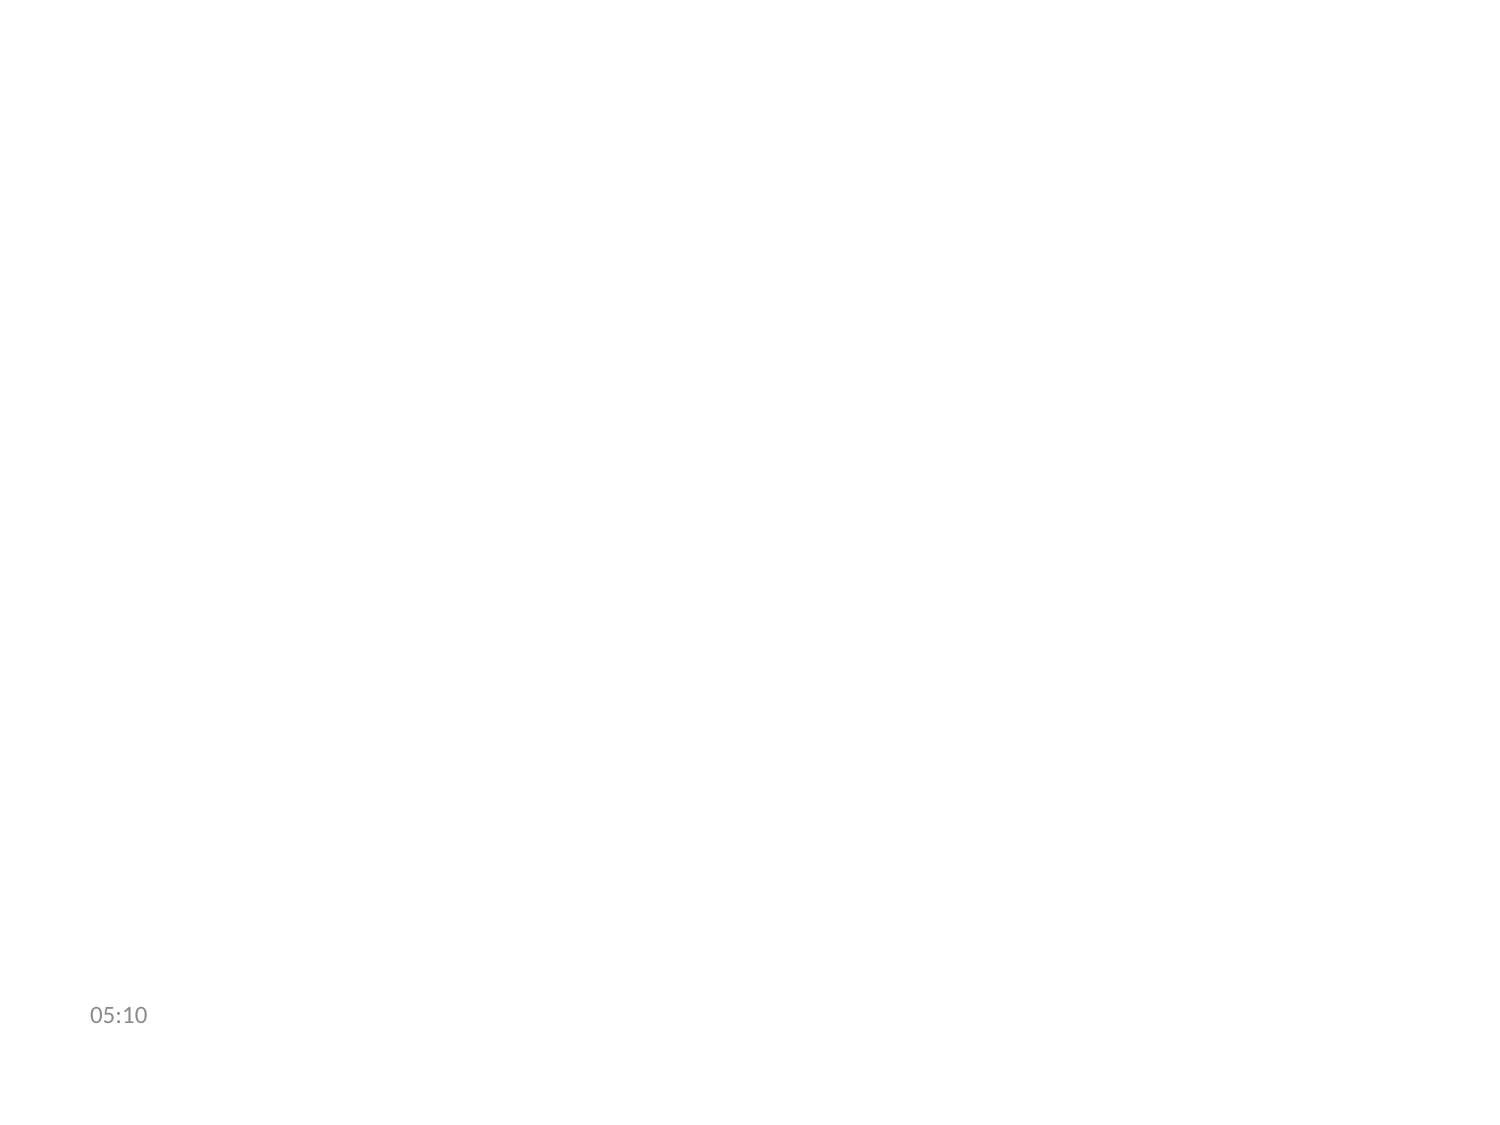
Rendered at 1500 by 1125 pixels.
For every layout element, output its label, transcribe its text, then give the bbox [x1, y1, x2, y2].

text_box 15:35 [75, 983, 425, 1044]
